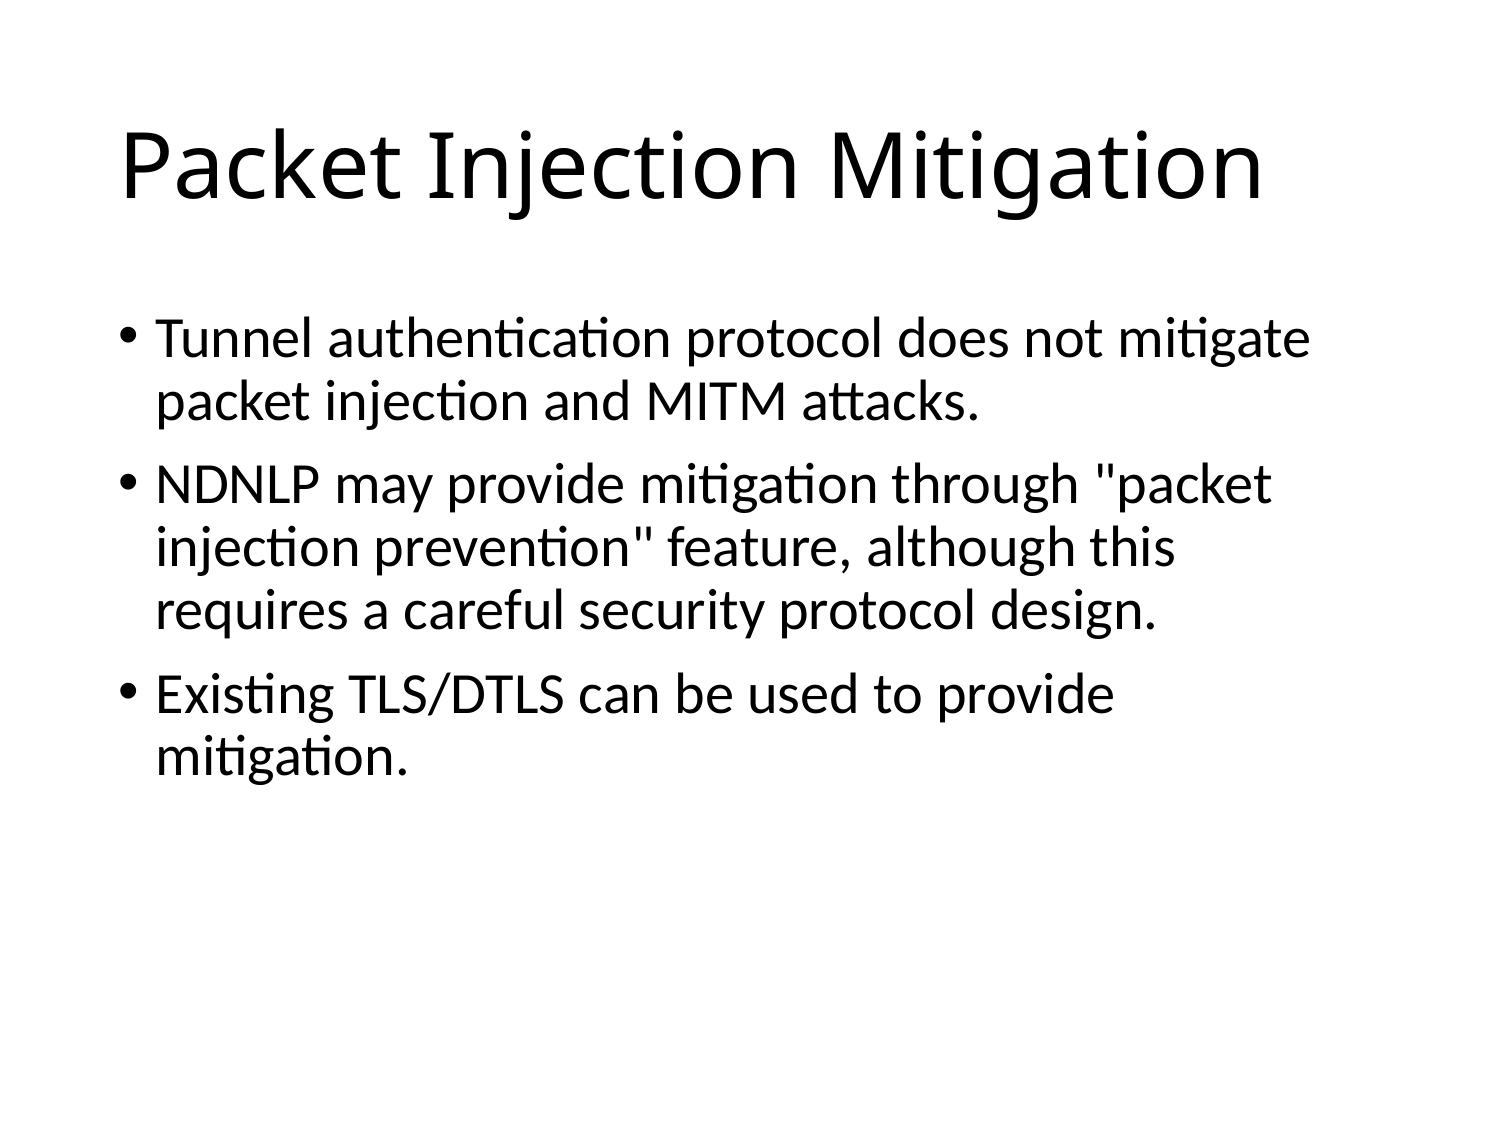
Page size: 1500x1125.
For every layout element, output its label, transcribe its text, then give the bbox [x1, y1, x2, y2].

list Tunnel authentication protocol does not mitigate packet injection and MITM attacks. NDNLP may provide mitigation through "packet injection prevention" feature, although this requires a careful security protocol design. Existing TLS/DTLS can be used to provide mitigation. [103, 299, 1397, 1014]
title Packet Injection Mitigation [103, 59, 1397, 278]
